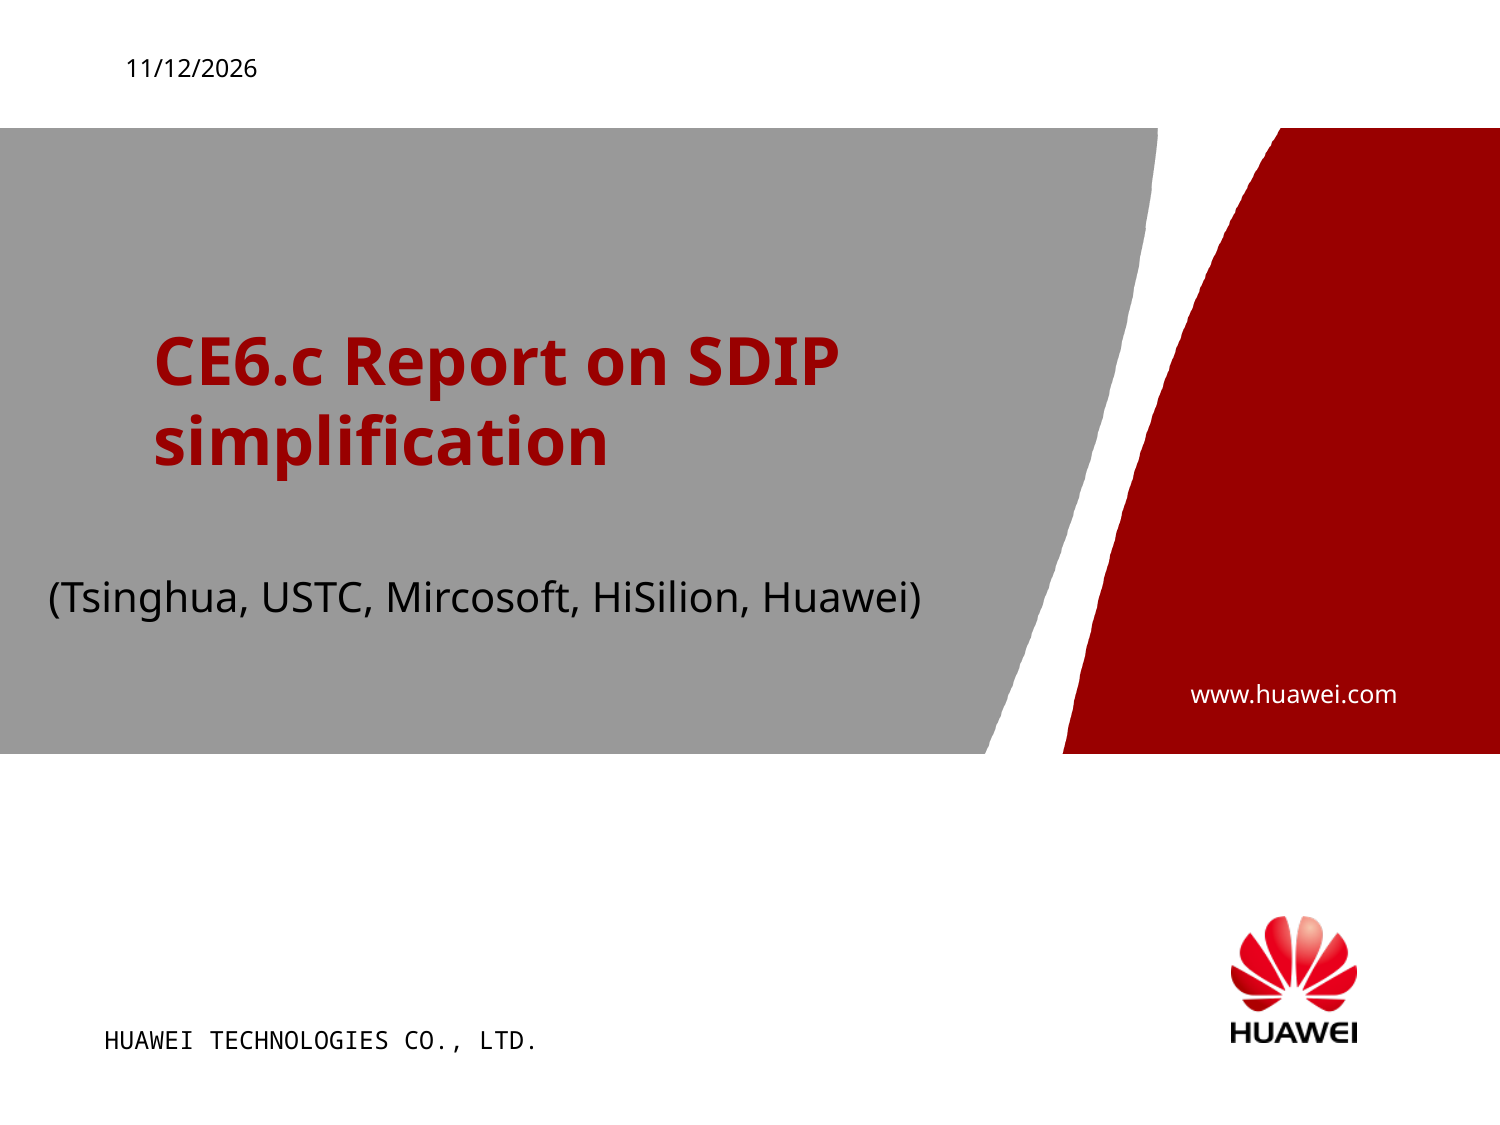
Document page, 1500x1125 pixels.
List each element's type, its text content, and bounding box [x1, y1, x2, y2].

title CE6.c Report on SDIP simplification [140, 257, 1330, 540]
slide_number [111, 46, 463, 125]
subtitle (Tsinghua, USTC, Mircosoft, HiSilion, Huawei) [34, 503, 1135, 989]
picture [0, 128, 1500, 754]
picture [1231, 916, 1357, 1043]
